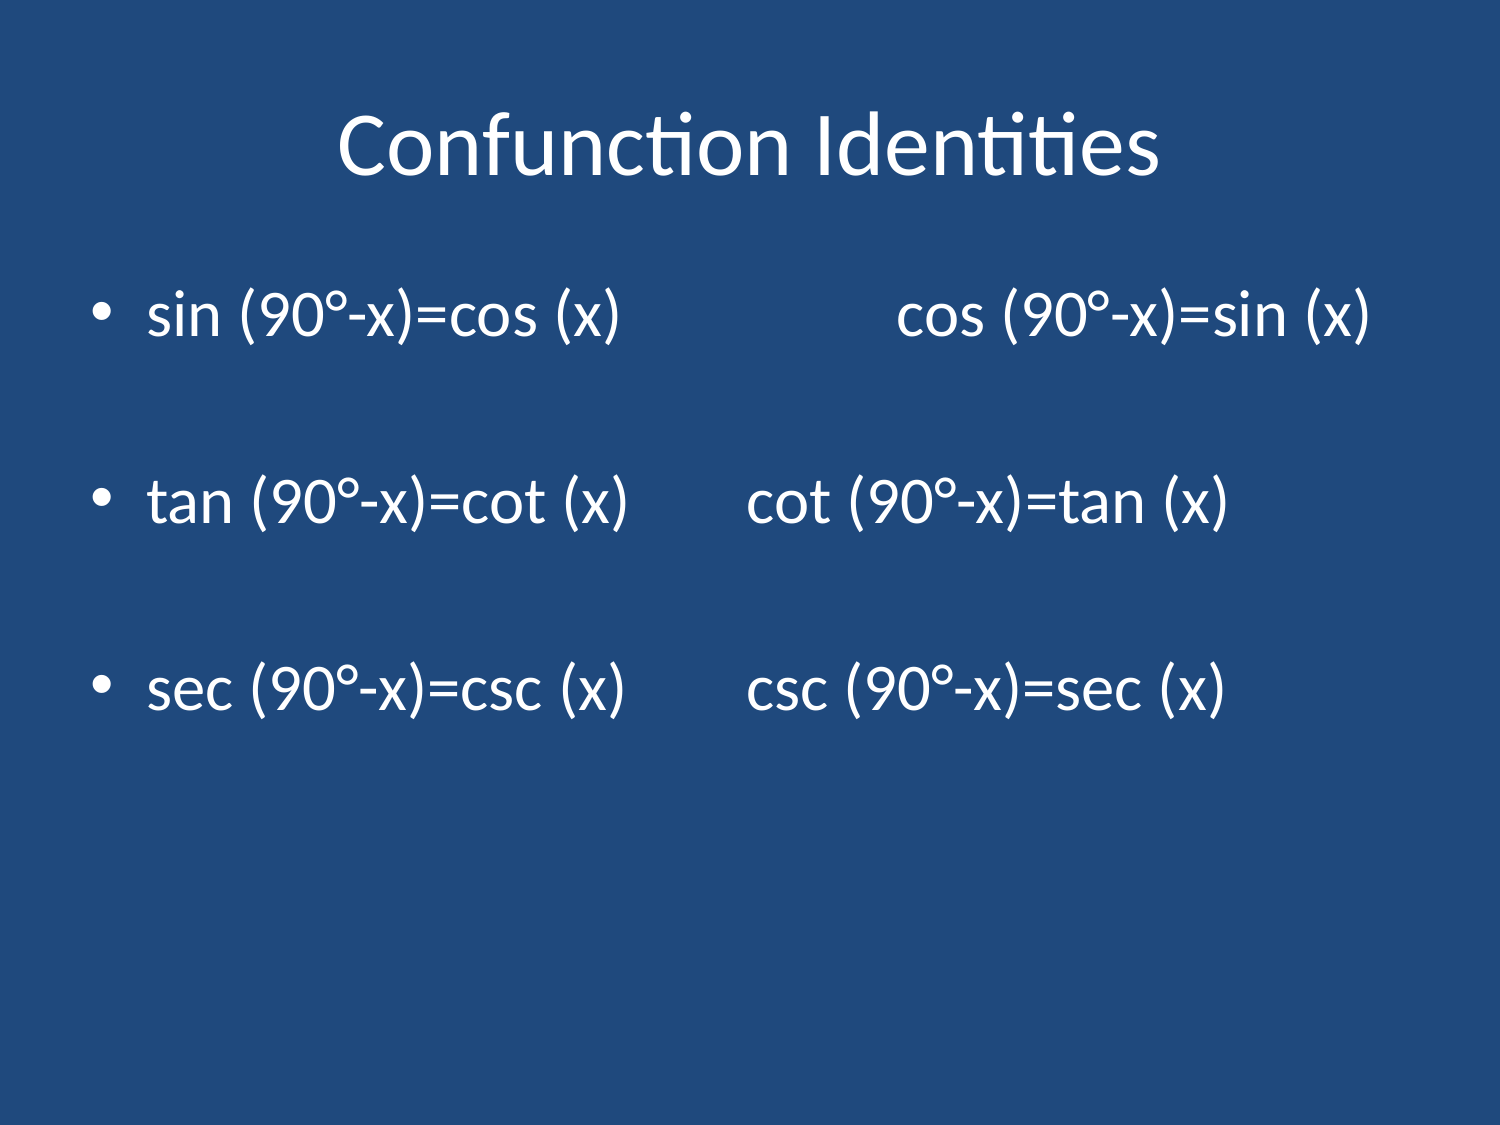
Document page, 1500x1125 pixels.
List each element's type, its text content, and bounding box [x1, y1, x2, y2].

title Confunction Identities [75, 45, 1425, 233]
list sin (90°-x)=cos (x) cos (90°-x)=sin (x) tan (90°-x)=cot (x) cot (90°-x)=tan (x) sec (90°-x)=csc (x) csc (90°-x)=sec (x) [75, 262, 1425, 1005]
